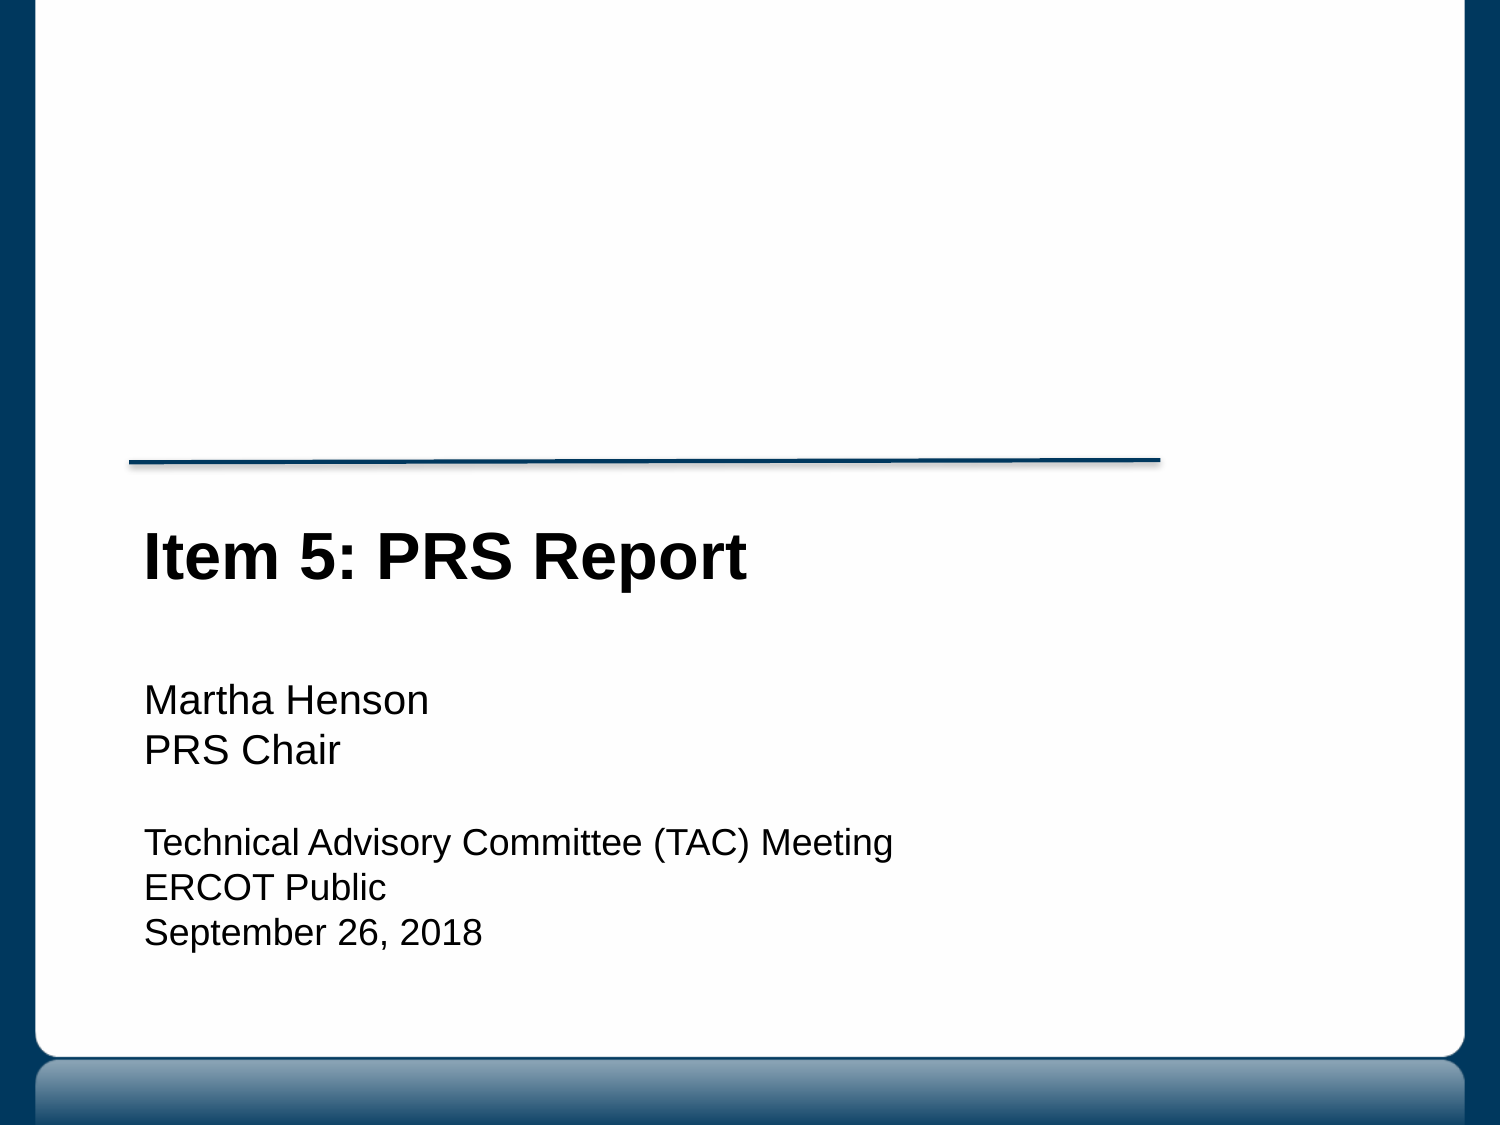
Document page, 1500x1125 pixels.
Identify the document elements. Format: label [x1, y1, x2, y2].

text_box [128, 459, 1367, 931]
picture [35, 0, 1465, 1125]
